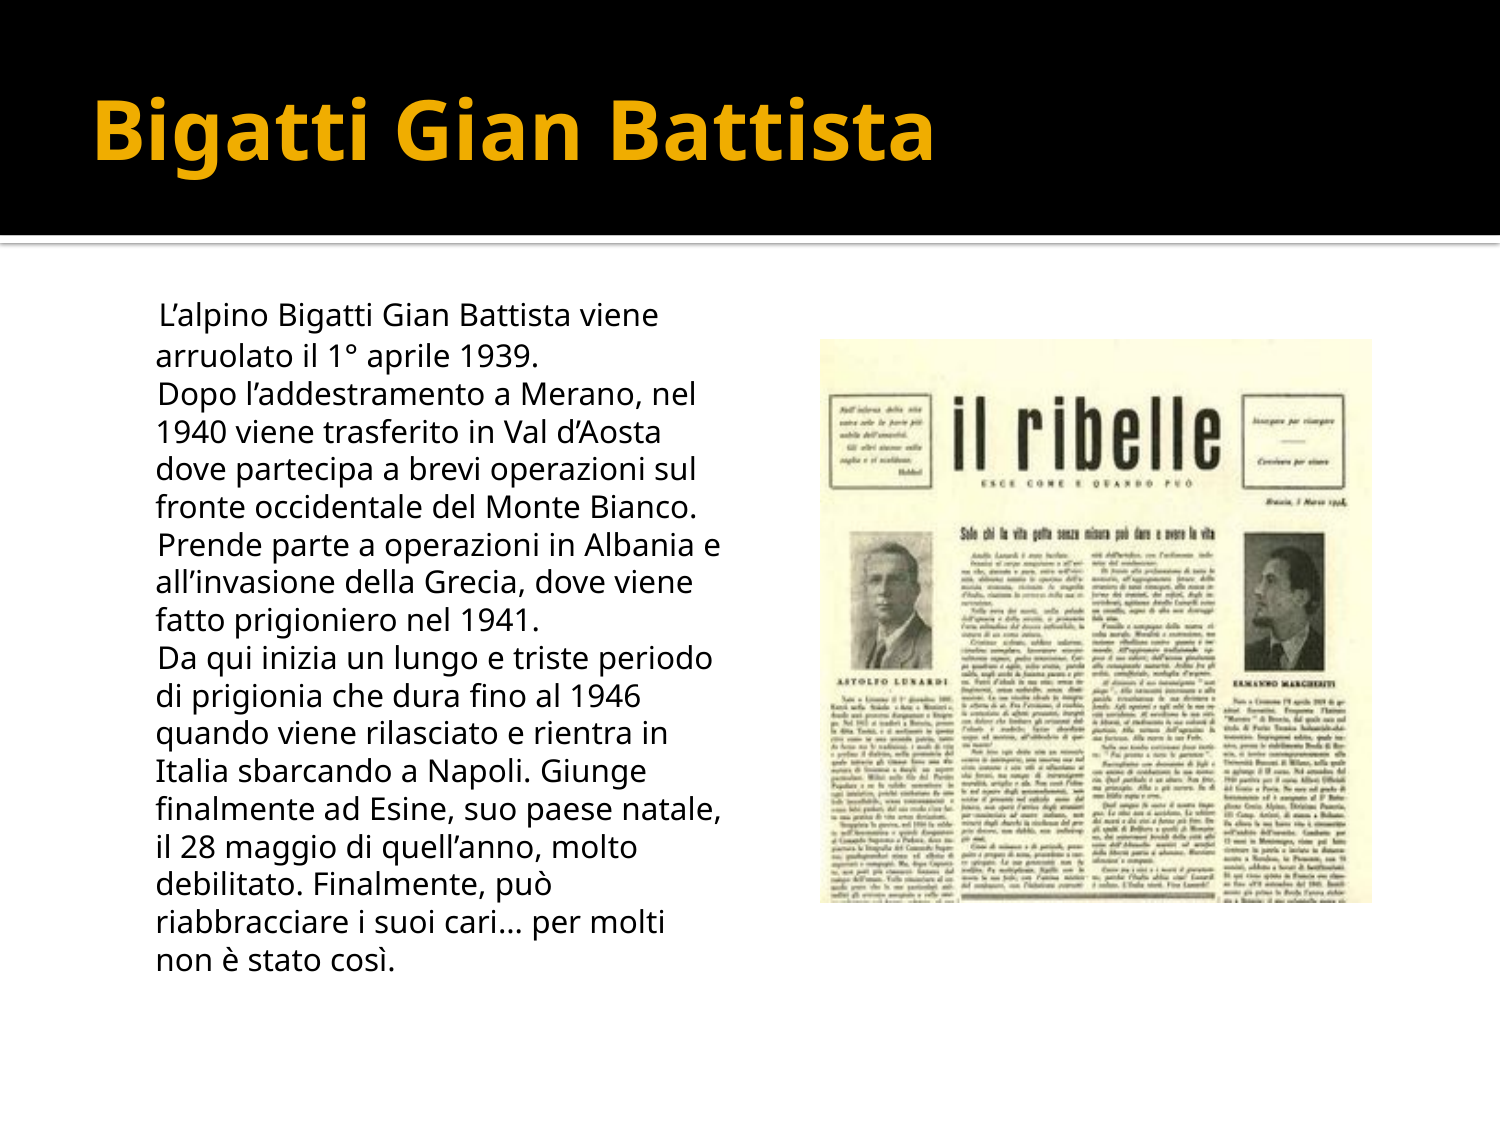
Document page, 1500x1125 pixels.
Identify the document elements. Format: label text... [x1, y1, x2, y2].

title Bigatti Gian Battista [75, 24, 1425, 231]
list L’alpino Bigatti Gian Battista viene arruolato il 1° aprile 1939. Dopo l’addestramento a Merano, nel 1940 viene trasferito in Val d’Aosta dove partecipa a brevi operazioni sul fronte occidentale del Monte Bianco. Prende parte a operazioni in Albania e all’invasione della Grecia, dove viene fatto prigioniero nel 1941. Da qui inizia un lungo e triste periodo di prigionia che dura fino al 1946 quando viene rilasciato e rientra in Italia sbarcando a Napoli. Giunge finalmente ad Esine, suo paese natale, il 28 maggio di quell’anno, molto debilitato. Finalmente, può riabbracciare i suoi cari… per molti non è stato così. [74, 262, 738, 1032]
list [820, 339, 1372, 903]
